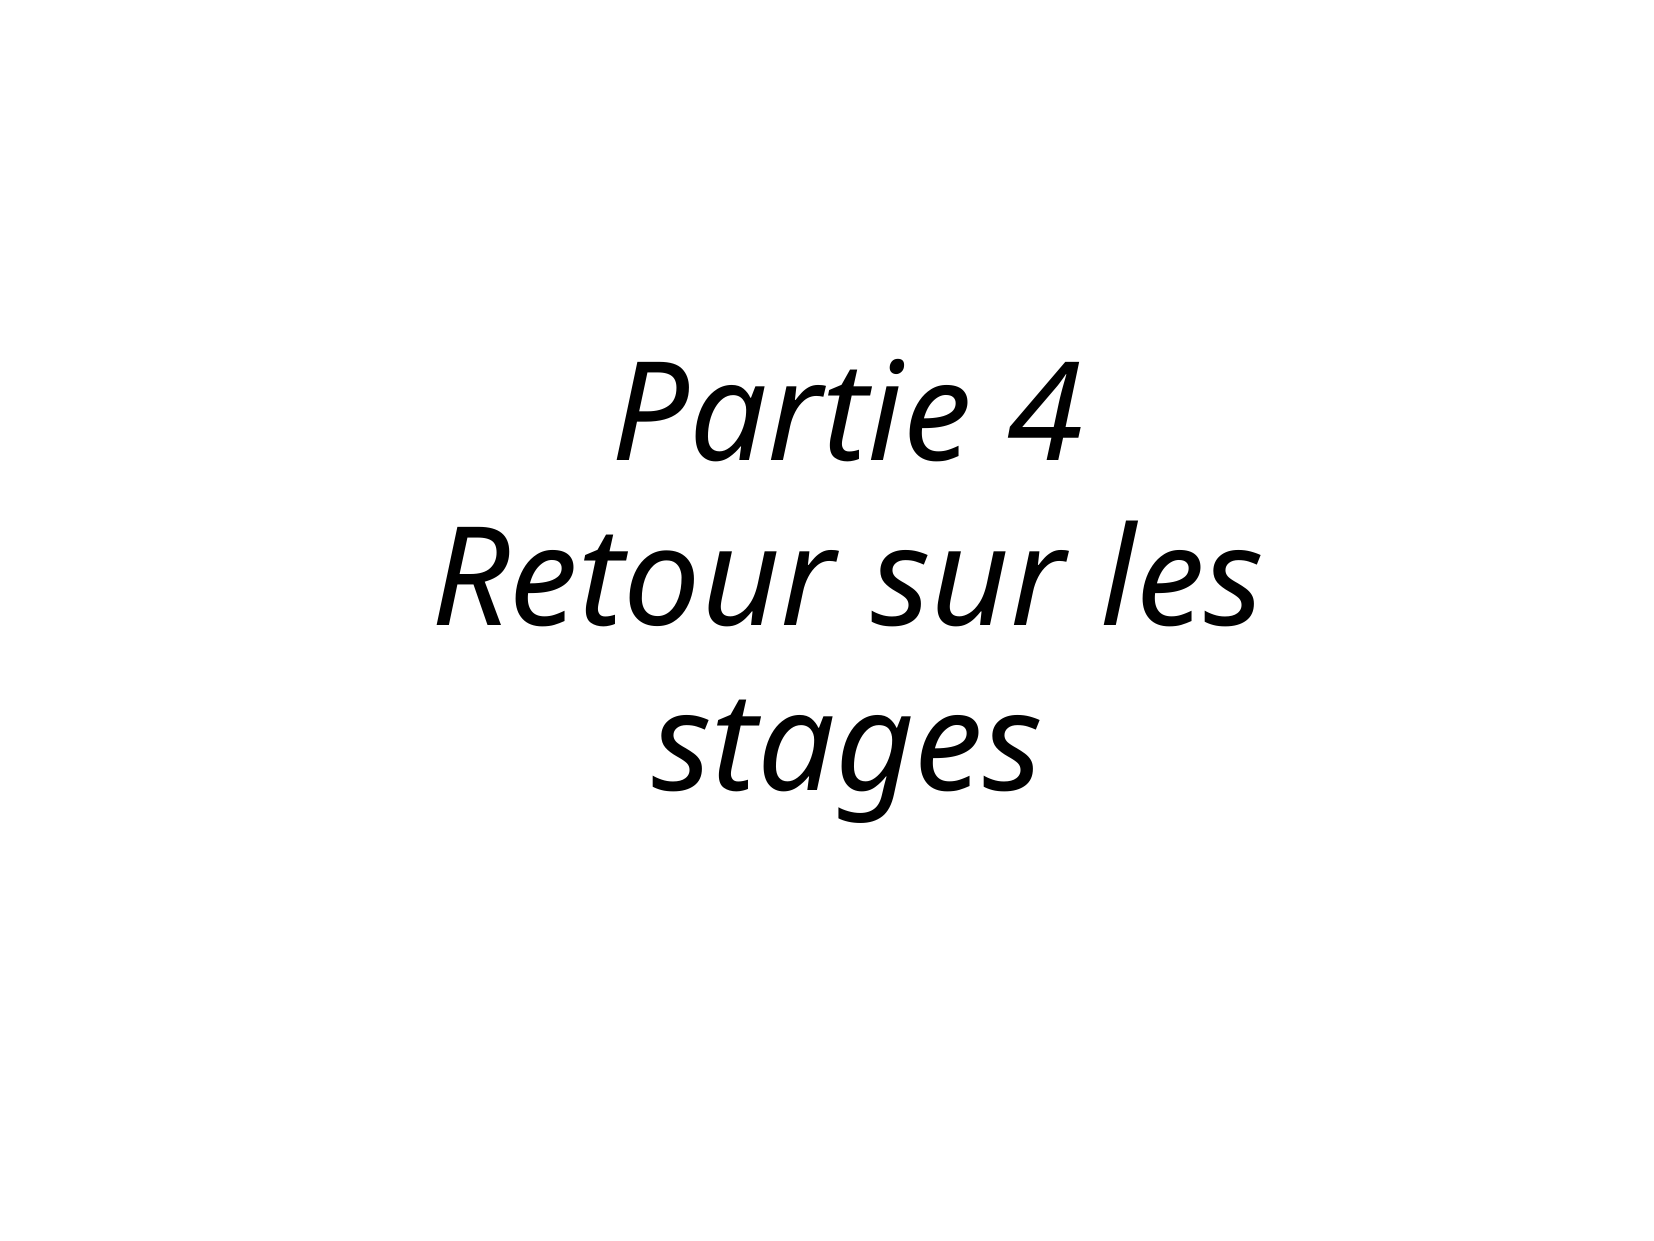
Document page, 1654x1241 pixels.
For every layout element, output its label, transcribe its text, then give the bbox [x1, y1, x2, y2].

text_box Partie 4 Retour sur les stages [254, 219, 1441, 922]
